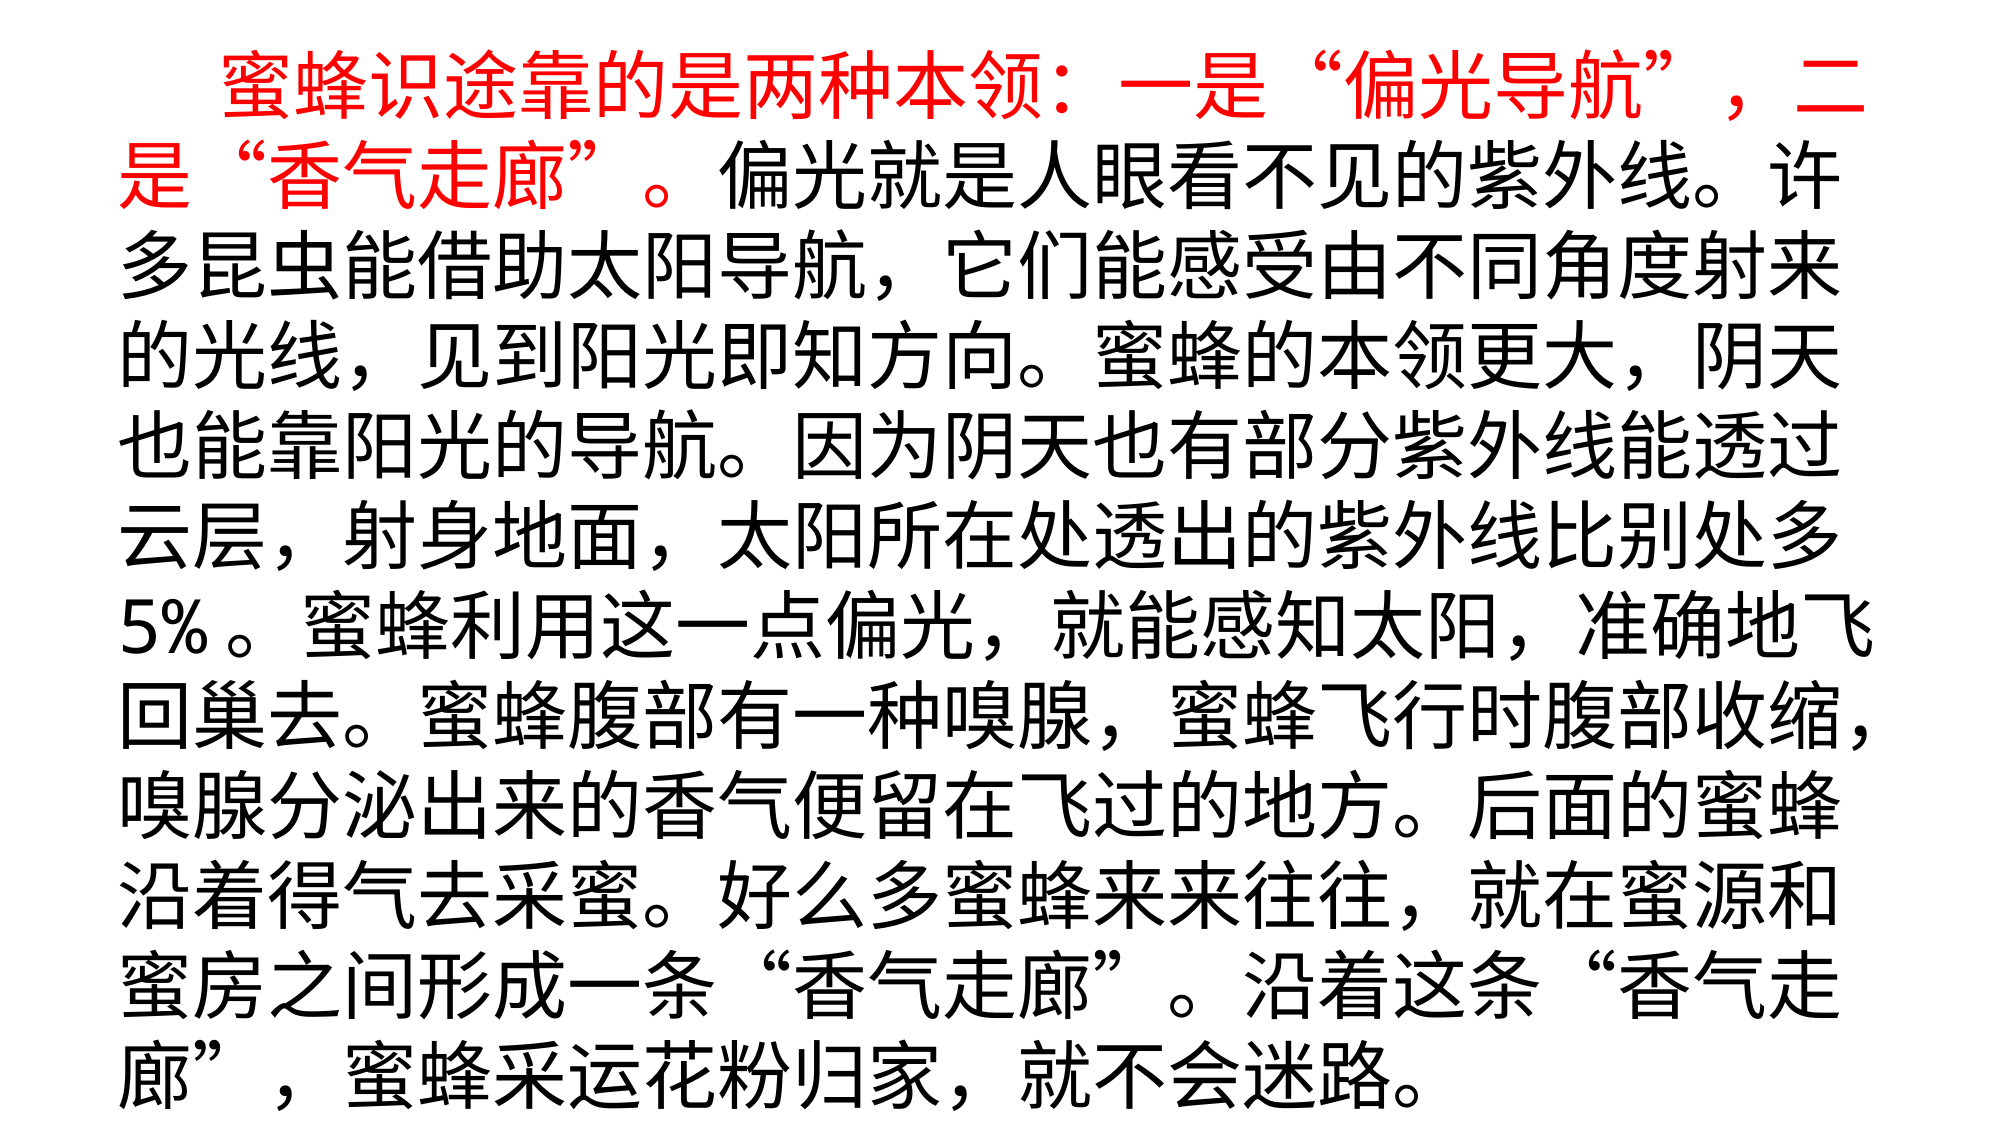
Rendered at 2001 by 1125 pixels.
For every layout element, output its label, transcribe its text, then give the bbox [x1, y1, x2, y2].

text_box 蜜蜂识途靠的是两种本领：一是“偏光导航”，二是“香气走廊”。偏光就是人眼看不见的紫外线。许多昆虫能借助太阳导航，它们能感受由不同角度射来的光线，见到阳光即知方向。蜜蜂的本领更大，阴天也能靠阳光的导航。因为阴天也有部分紫外线能透过云层，射身地面，太阳所在处透出的紫外线比别处多5%。蜜蜂利用这一点偏光，就能感知太阳，准确地飞回巢去。蜜蜂腹部有一种嗅腺，蜜蜂飞行时腹部收缩，嗅腺分泌出来的香气便留在飞过的地方。后面的蜜蜂沿着得气去采蜜。好么多蜜蜂来来往往，就在蜜源和蜜房之间形成一条“香气走廊”。沿着这条“香气走廊”，蜜蜂采运花粉归家，就不会迷路。 [102, 30, 1898, 1125]
